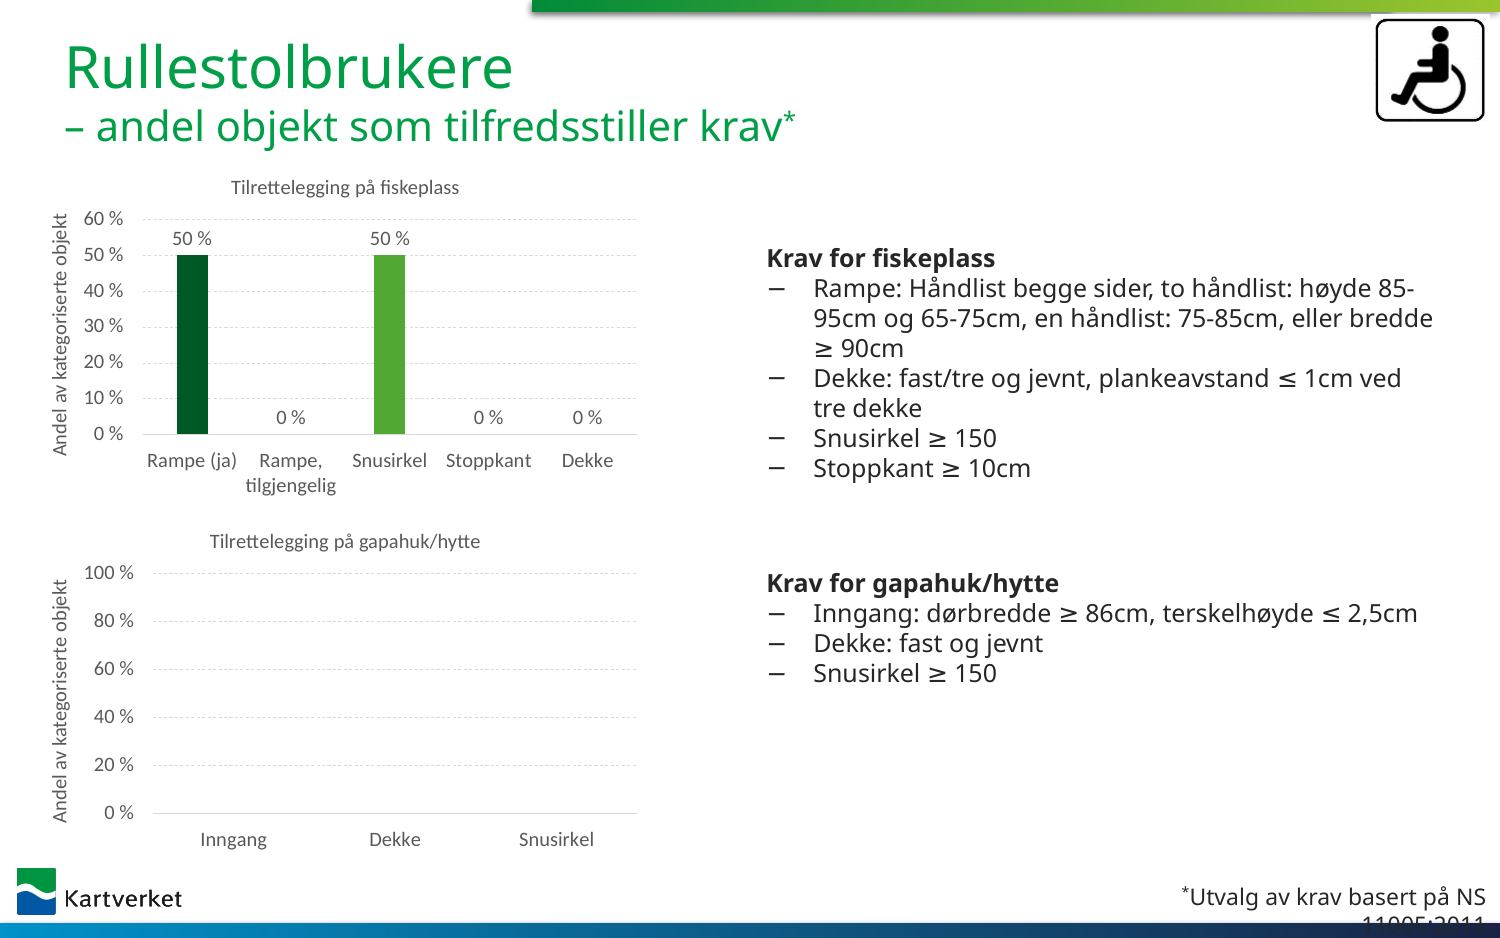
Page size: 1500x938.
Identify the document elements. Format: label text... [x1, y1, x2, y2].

text_box Rullestolbrukere – andel objekt som tilfredsstiller krav* [49, 29, 1431, 158]
picture [1371, 13, 1491, 127]
text_box Krav for gapahuk/hytte Inngang: dørbredde ≥ 86cm, terskelhøyde ≤ 2,5cm Dekke: fast og jevnt Snusirkel ≥ 150 [751, 560, 1452, 695]
picture [41, 520, 650, 859]
text_box Krav for fiskeplass Rampe: Håndlist begge sider, to håndlist: høyde 85-95cm og 65-75cm, en håndlist: 75-85cm, eller bredde ≥ 90cm Dekke: fast/tre og jevnt, plankeavstand ≤ 1cm ved tre dekke Snusirkel ≥ 150 Stoppkant ≥ 10cm [751, 235, 1452, 490]
picture [41, 166, 650, 505]
text_box *Utvalg av krav basert på NS 11005:2011 [1068, 873, 1500, 938]
